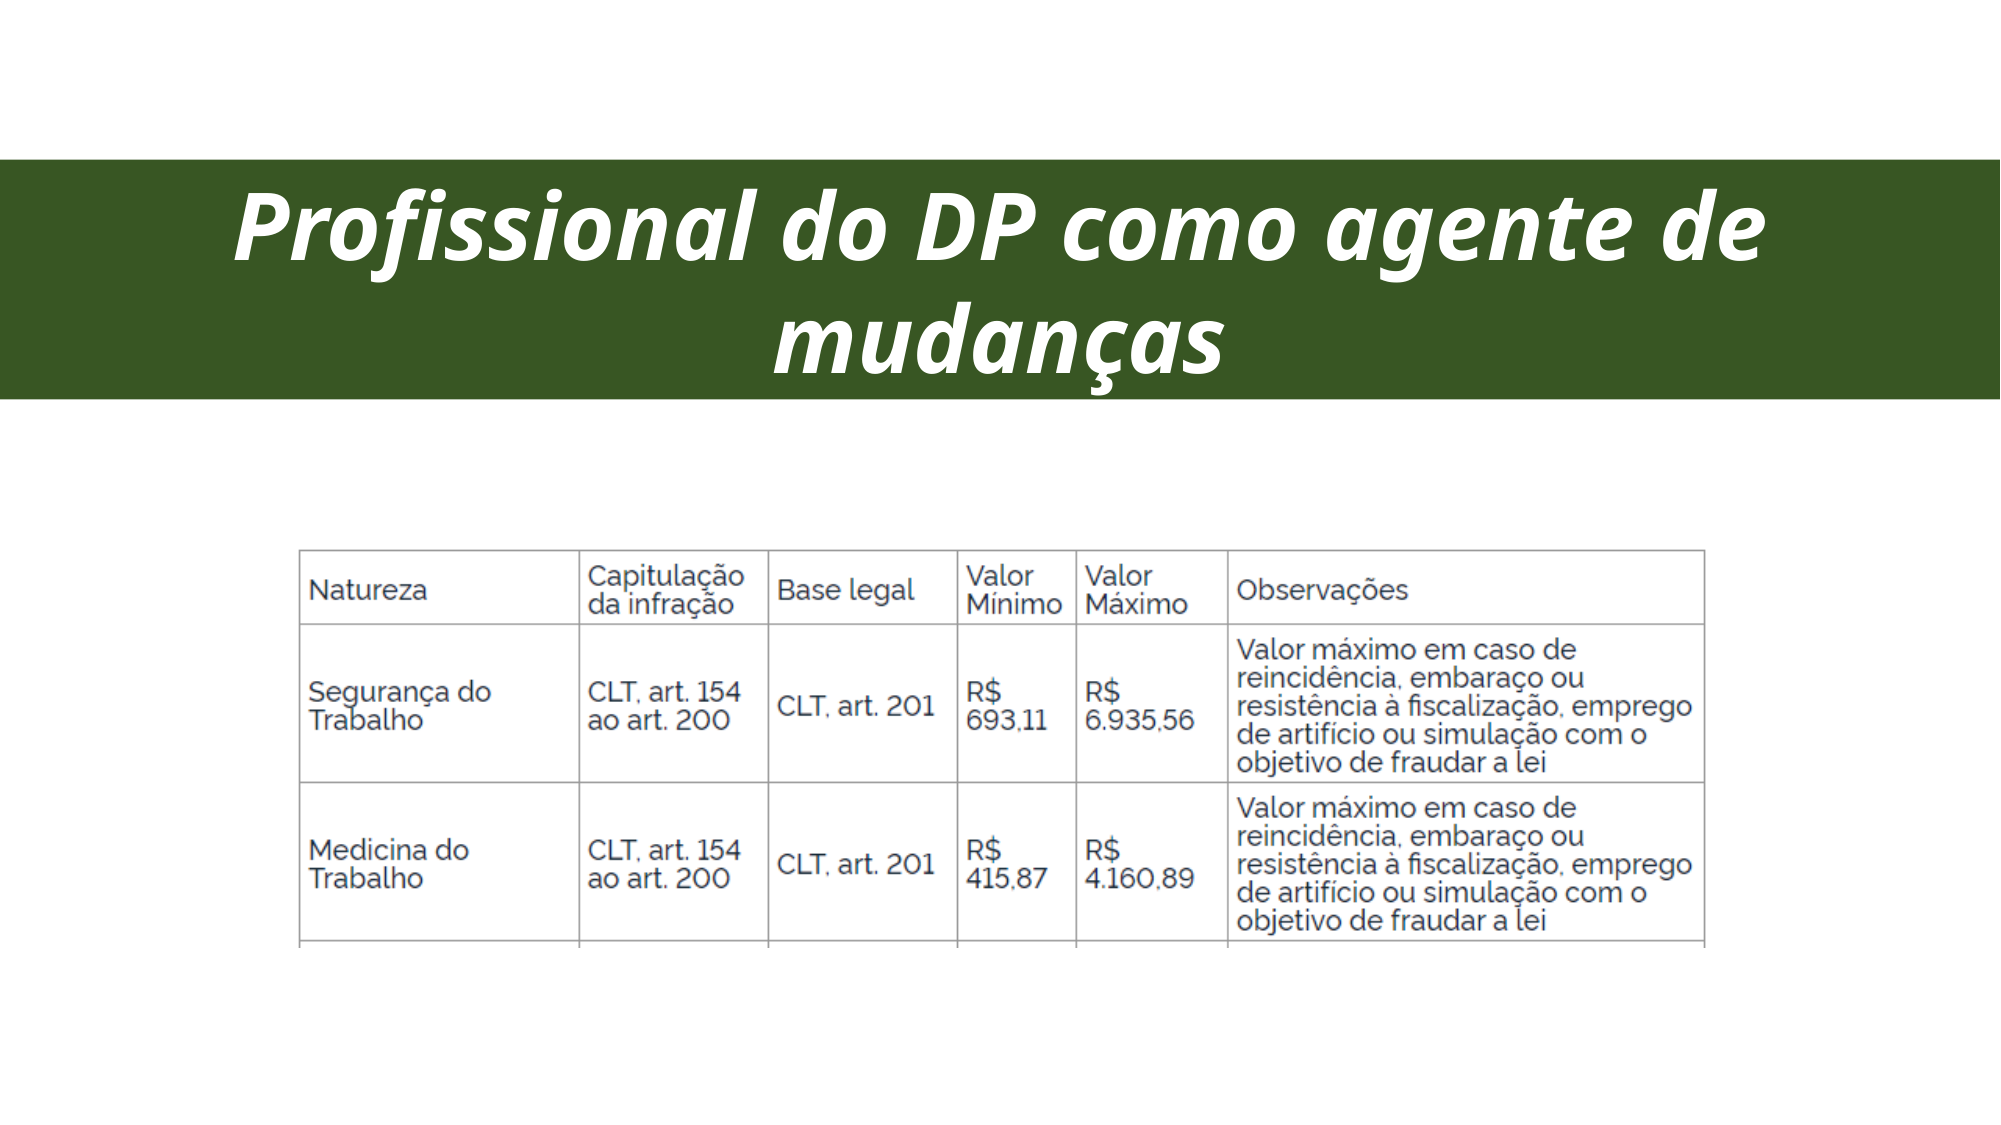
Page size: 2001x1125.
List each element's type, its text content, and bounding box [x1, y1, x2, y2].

text_box Profissional do DP como agente de mudanças [0, 159, 2000, 400]
picture [285, 539, 1715, 948]
